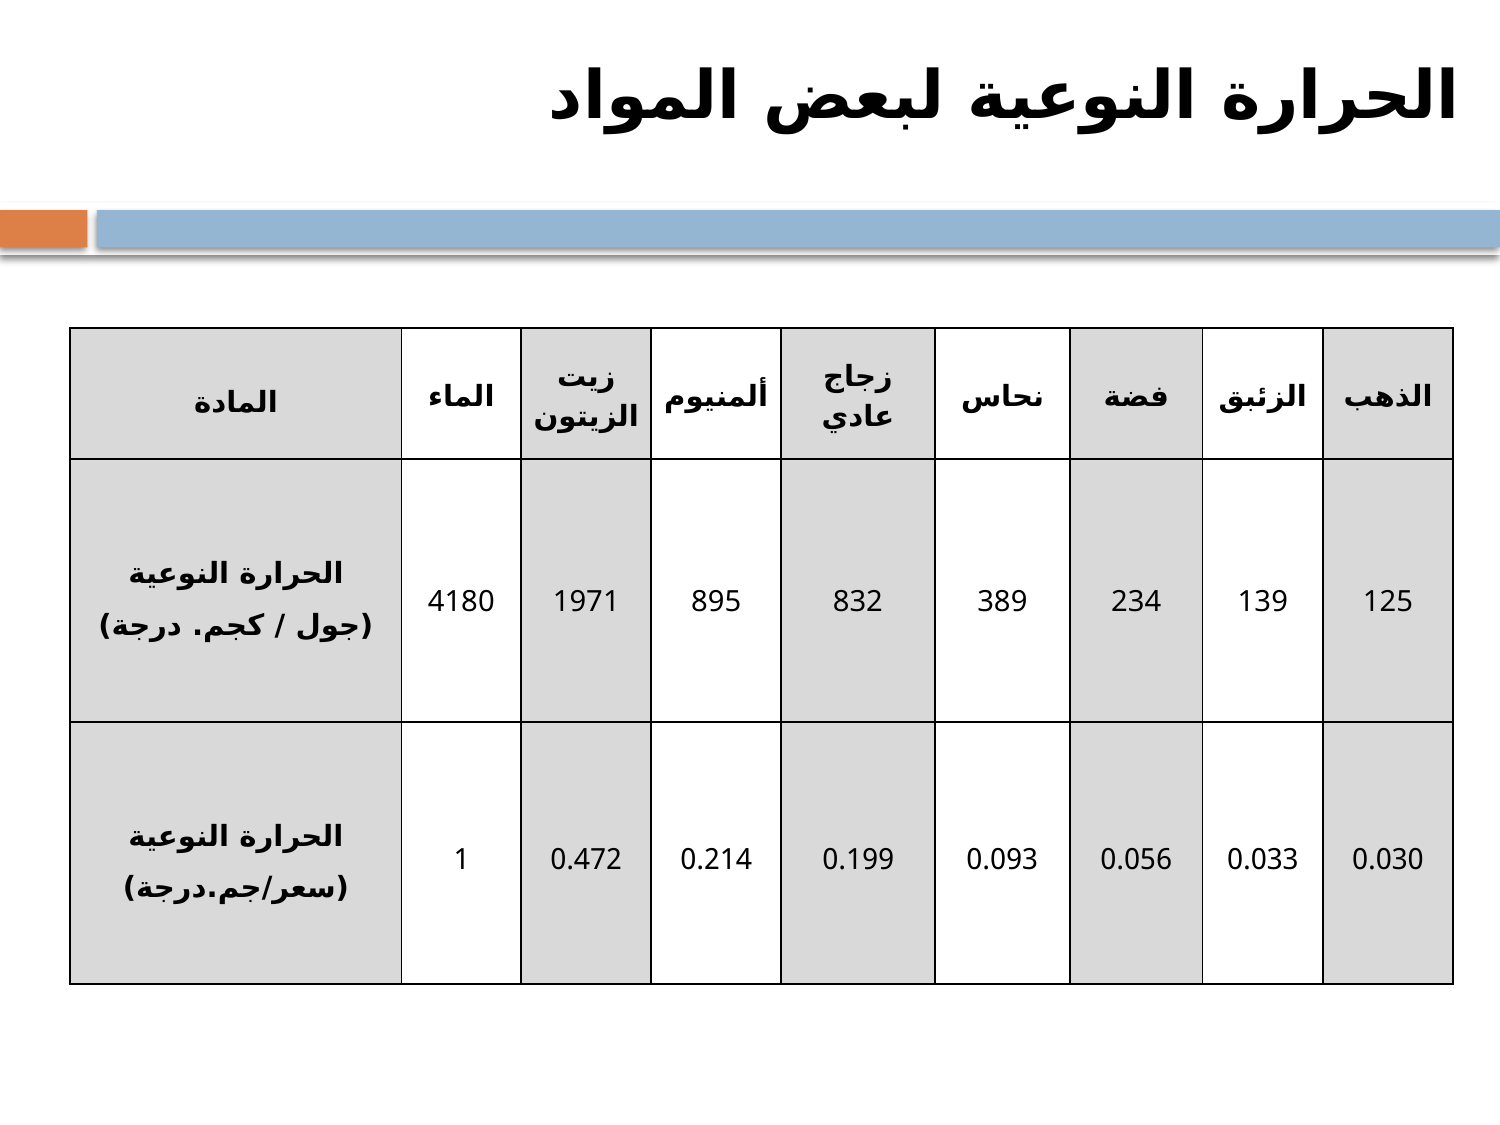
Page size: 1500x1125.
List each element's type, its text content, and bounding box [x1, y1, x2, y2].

table_header الذهب [1324, 329, 1452, 458]
table_header الماء [402, 329, 520, 458]
table_cell 0.199 [782, 723, 934, 983]
table_header الزئبق [1203, 329, 1322, 458]
table_cell 1971 [522, 460, 650, 721]
table_cell الحرارة النوعية (سعر/جم.درجة) [71, 723, 401, 983]
table_cell 139 [1203, 460, 1322, 721]
table_cell 4180 [402, 460, 520, 721]
table_cell 0.056 [1071, 723, 1202, 983]
table_cell 389 [936, 460, 1069, 721]
table_header زجاج عادي [782, 329, 934, 458]
table_cell 0.093 [936, 723, 1069, 983]
table_cell 0.030 [1324, 723, 1452, 983]
table_cell 0.214 [652, 723, 780, 983]
table_cell 0.033 [1203, 723, 1322, 983]
table_header المادة [71, 329, 401, 458]
table_cell 832 [782, 460, 934, 721]
table_header فضة [1071, 329, 1202, 458]
title الحرارة النوعية لبعض المواد [50, 23, 1475, 161]
table_header ألمنيوم [652, 329, 780, 458]
table_header زيت الزيتون [522, 329, 650, 458]
table_cell 1 [402, 723, 520, 983]
table_cell الحرارة النوعية (جول / كجم. درجة) [71, 460, 401, 721]
table_header نحاس [936, 329, 1069, 458]
table_cell 125 [1324, 460, 1452, 721]
table_cell 895 [652, 460, 780, 721]
table_cell 234 [1071, 460, 1202, 721]
table_cell 0.472 [522, 723, 650, 983]
